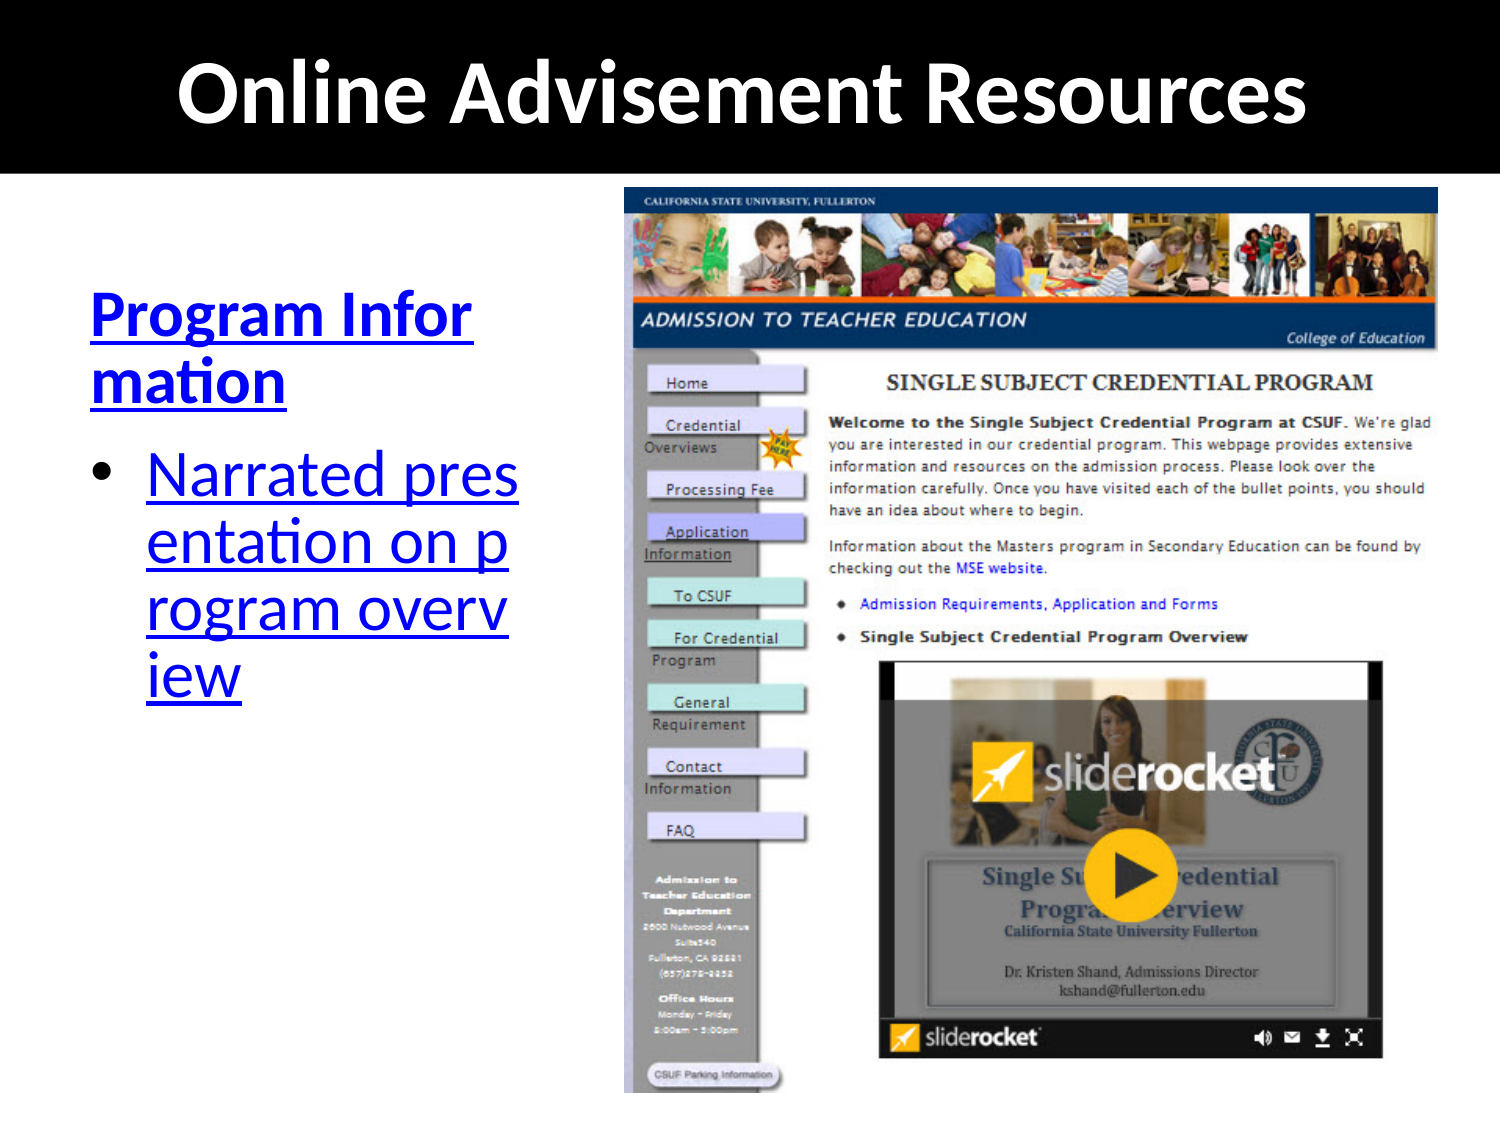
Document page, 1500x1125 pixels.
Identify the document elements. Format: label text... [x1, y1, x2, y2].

list Program Information Narrated presentation on program overview [75, 262, 538, 888]
title Online Advisement Resources [0, 0, 1500, 174]
picture [624, 187, 1438, 1093]
